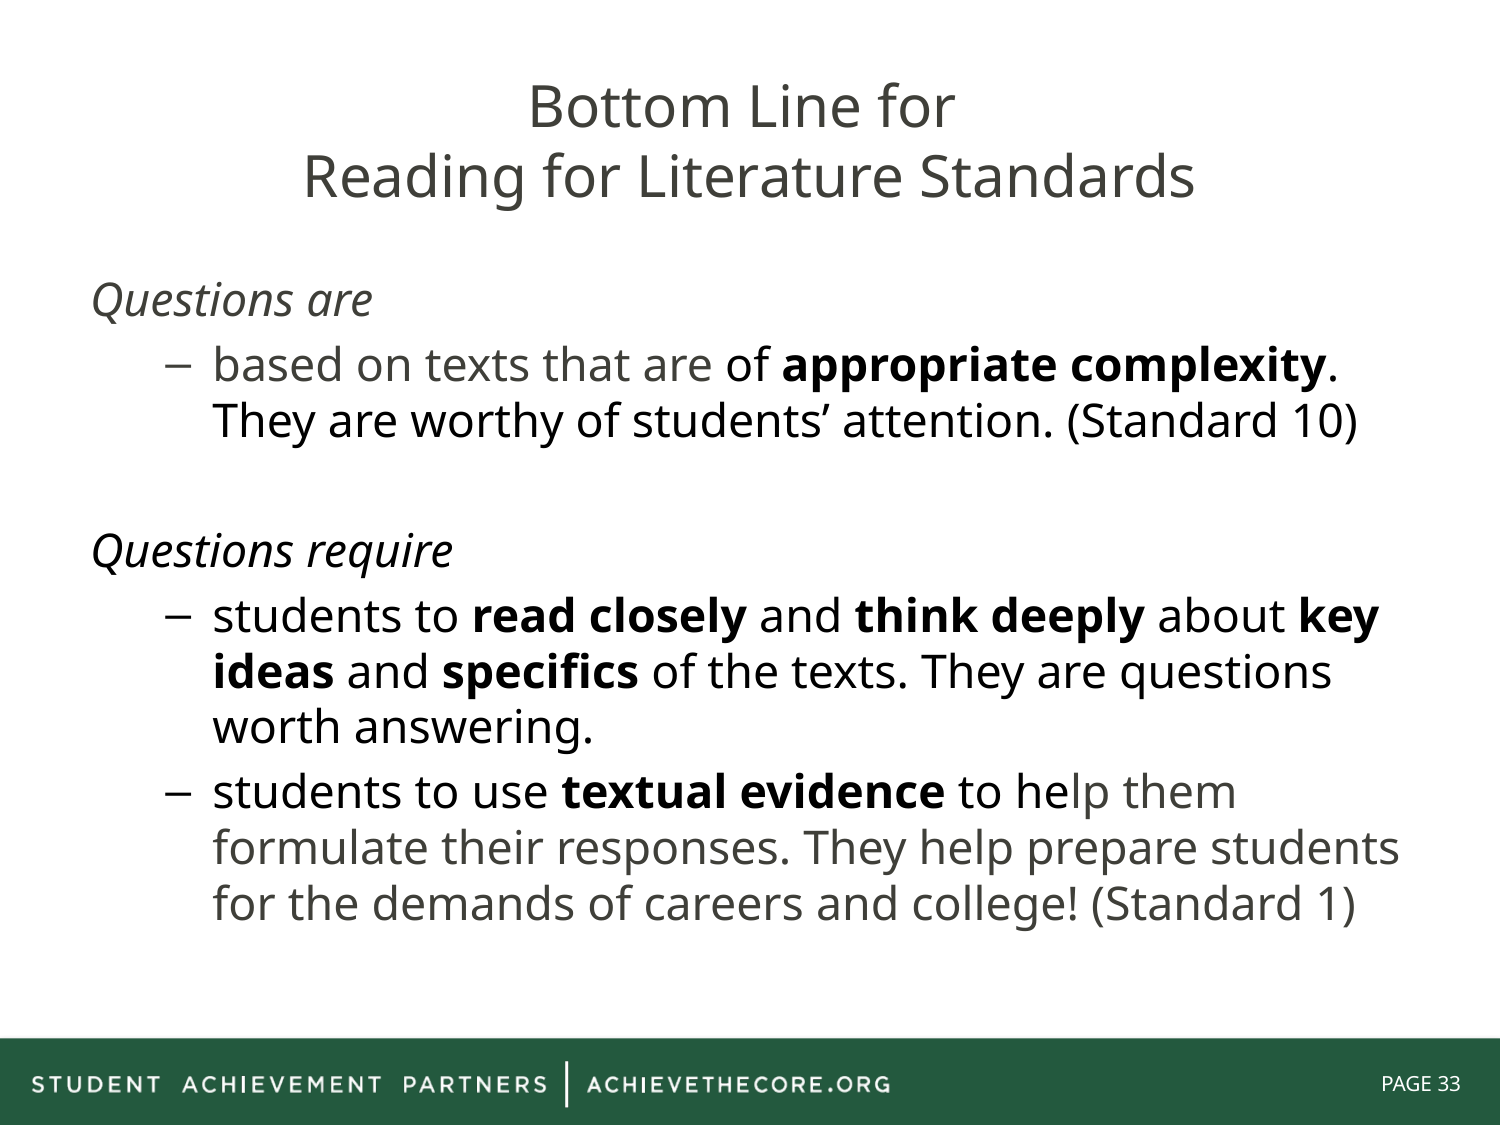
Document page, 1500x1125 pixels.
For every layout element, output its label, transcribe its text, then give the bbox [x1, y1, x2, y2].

title Bottom Line for Reading for Literature Standards [75, 45, 1425, 233]
list Questions are based on texts that are of appropriate complexity. They are worthy of students’ attention. (Standard 10) Questions require students to read closely and think deeply about key ideas and specifics of the texts. They are questions worth answering. students to use textual evidence to help them formulate their responses. They help prepare students for the demands of careers and college! (Standard 1) [75, 262, 1425, 1005]
